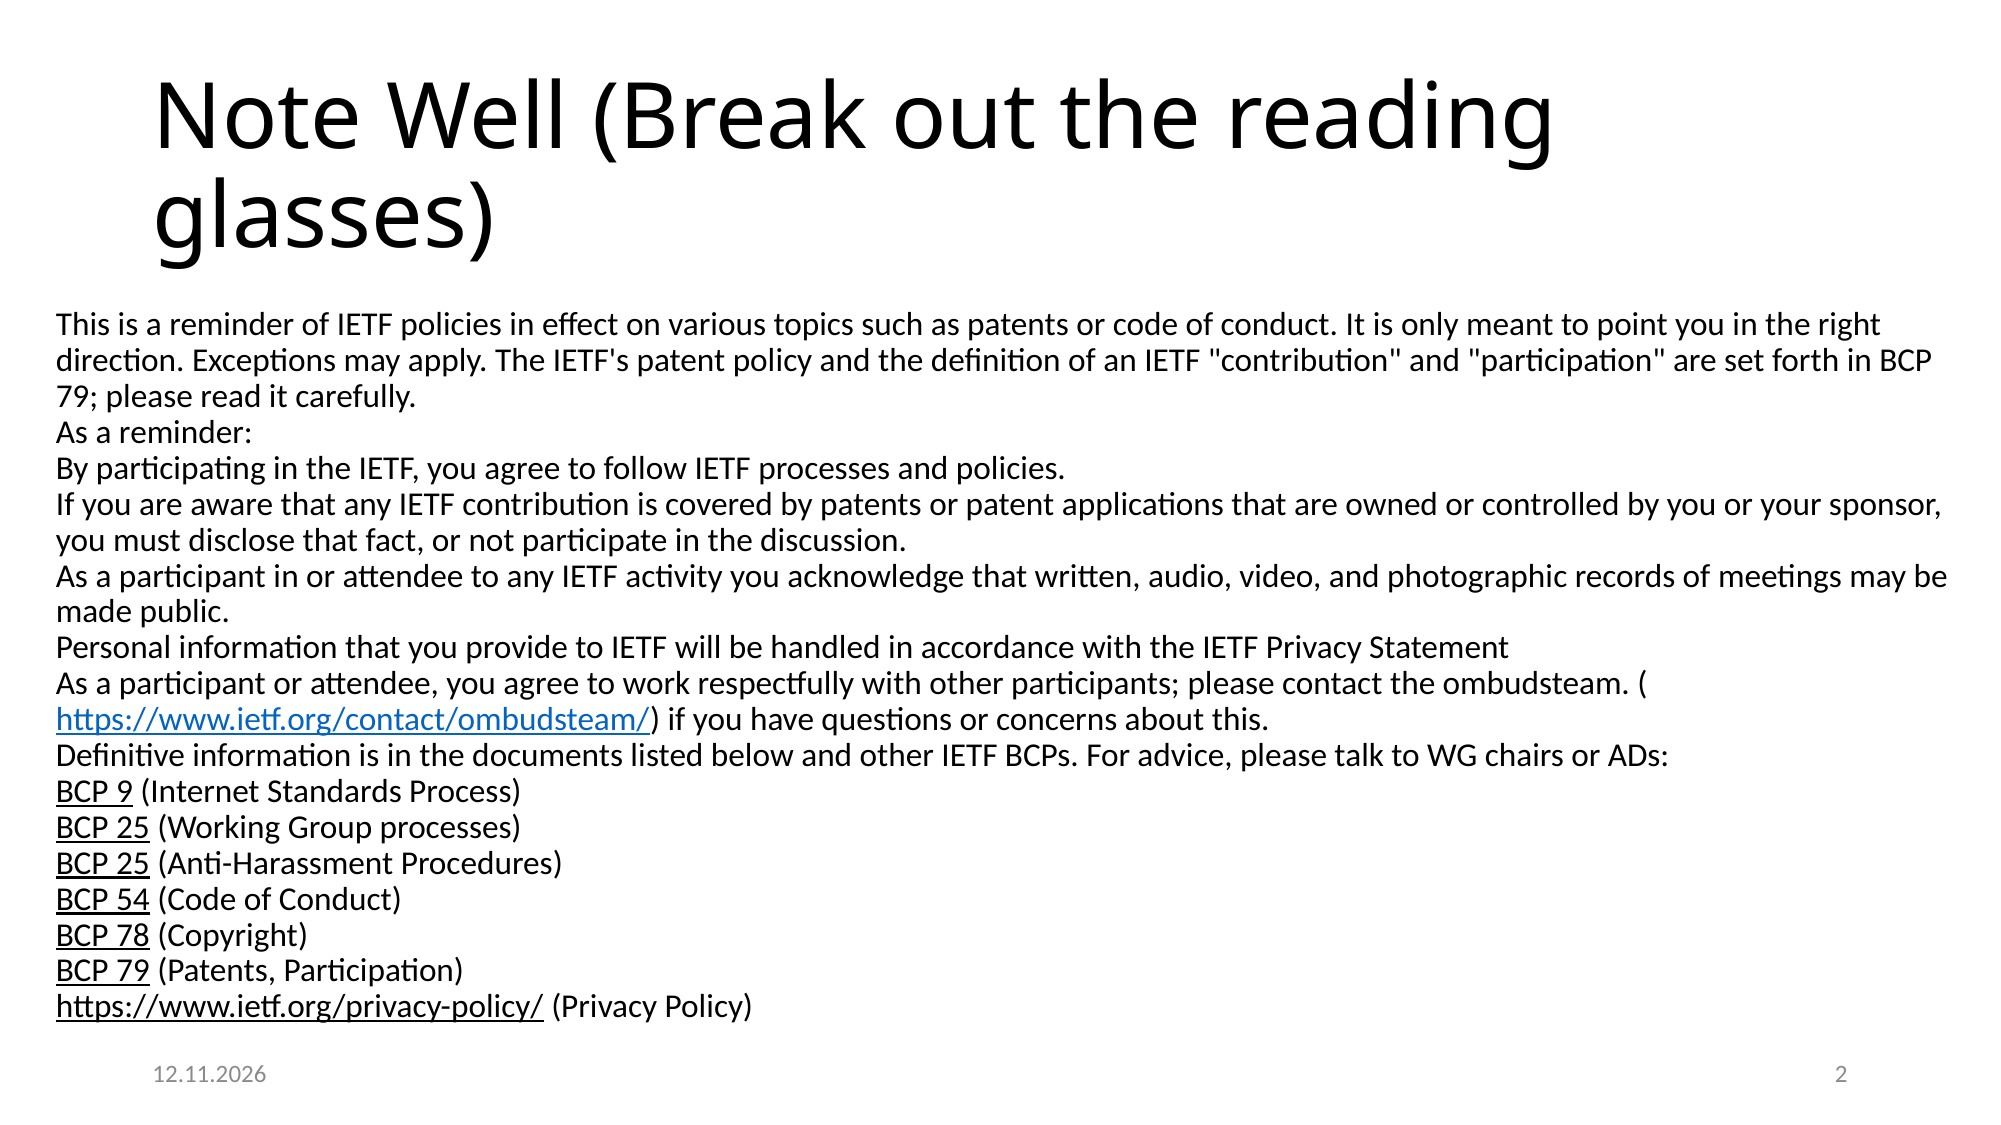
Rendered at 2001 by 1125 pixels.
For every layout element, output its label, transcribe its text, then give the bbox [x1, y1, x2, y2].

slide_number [137, 1042, 588, 1103]
title Note Well (Break out the reading glasses) [137, 59, 1863, 278]
slide_number 3 [1412, 1042, 1863, 1103]
list This is a reminder of IETF policies in effect on various topics such as patents or code of conduct. It is only meant to point you in the right direction. Exceptions may apply. The IETF's patent policy and the definition of an IETF "contribution" and "participation" are set forth in BCP 79; please read it carefully. As a reminder: By participating in the IETF, you agree to follow IETF processes and policies. If you are aware that any IETF contribution is covered by patents or patent applications that are owned or controlled by you or your sponsor, you must disclose that fact, or not participate in the discussion. As a participant in or attendee to any IETF activity you acknowledge that written, audio, video, and photographic records of meetings may be made public. Personal information that you provide to IETF will be handled in accordance with the IETF Privacy Statement As a participant or attendee, you agree to work respectfully with other participants; please contact the ombudsteam. (https://www.ietf.org/contact/ombudsteam/) if you have questions or concerns about this. Definitive information is in the documents listed below and other IETF BCPs. For advice, please talk to WG chairs or ADs: BCP 9 (Internet Standards Process) BCP 25 (Working Group processes) BCP 25 (Anti-Harassment Procedures) BCP 54 (Code of Conduct) BCP 78 (Copyright) BCP 79 (Patents, Participation) https://www.ietf.org/privacy-policy/ (Privacy Policy) [40, 299, 1972, 1014]
